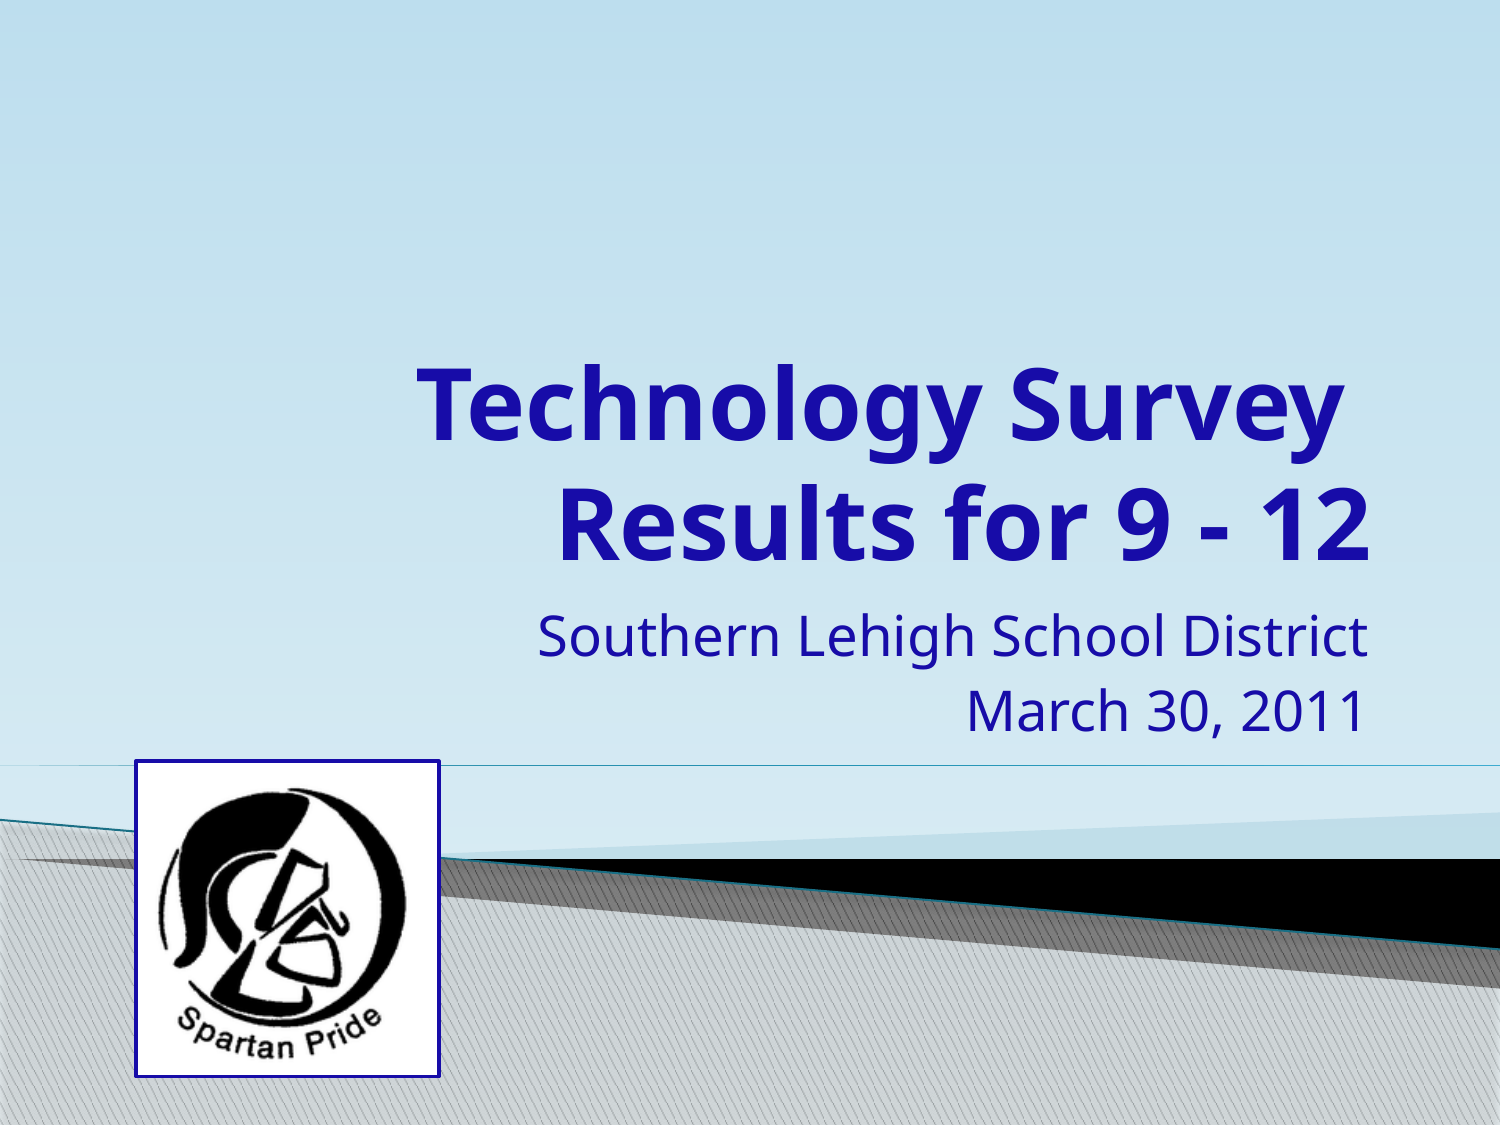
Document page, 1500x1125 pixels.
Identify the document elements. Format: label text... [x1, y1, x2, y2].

title Technology Survey Results for 9 - 12 [112, 287, 1388, 588]
subtitle Southern Lehigh School District March 30, 2011 [112, 592, 1388, 790]
picture [441, 860, 1500, 989]
picture [137, 762, 438, 1076]
picture [5, 859, 134, 870]
